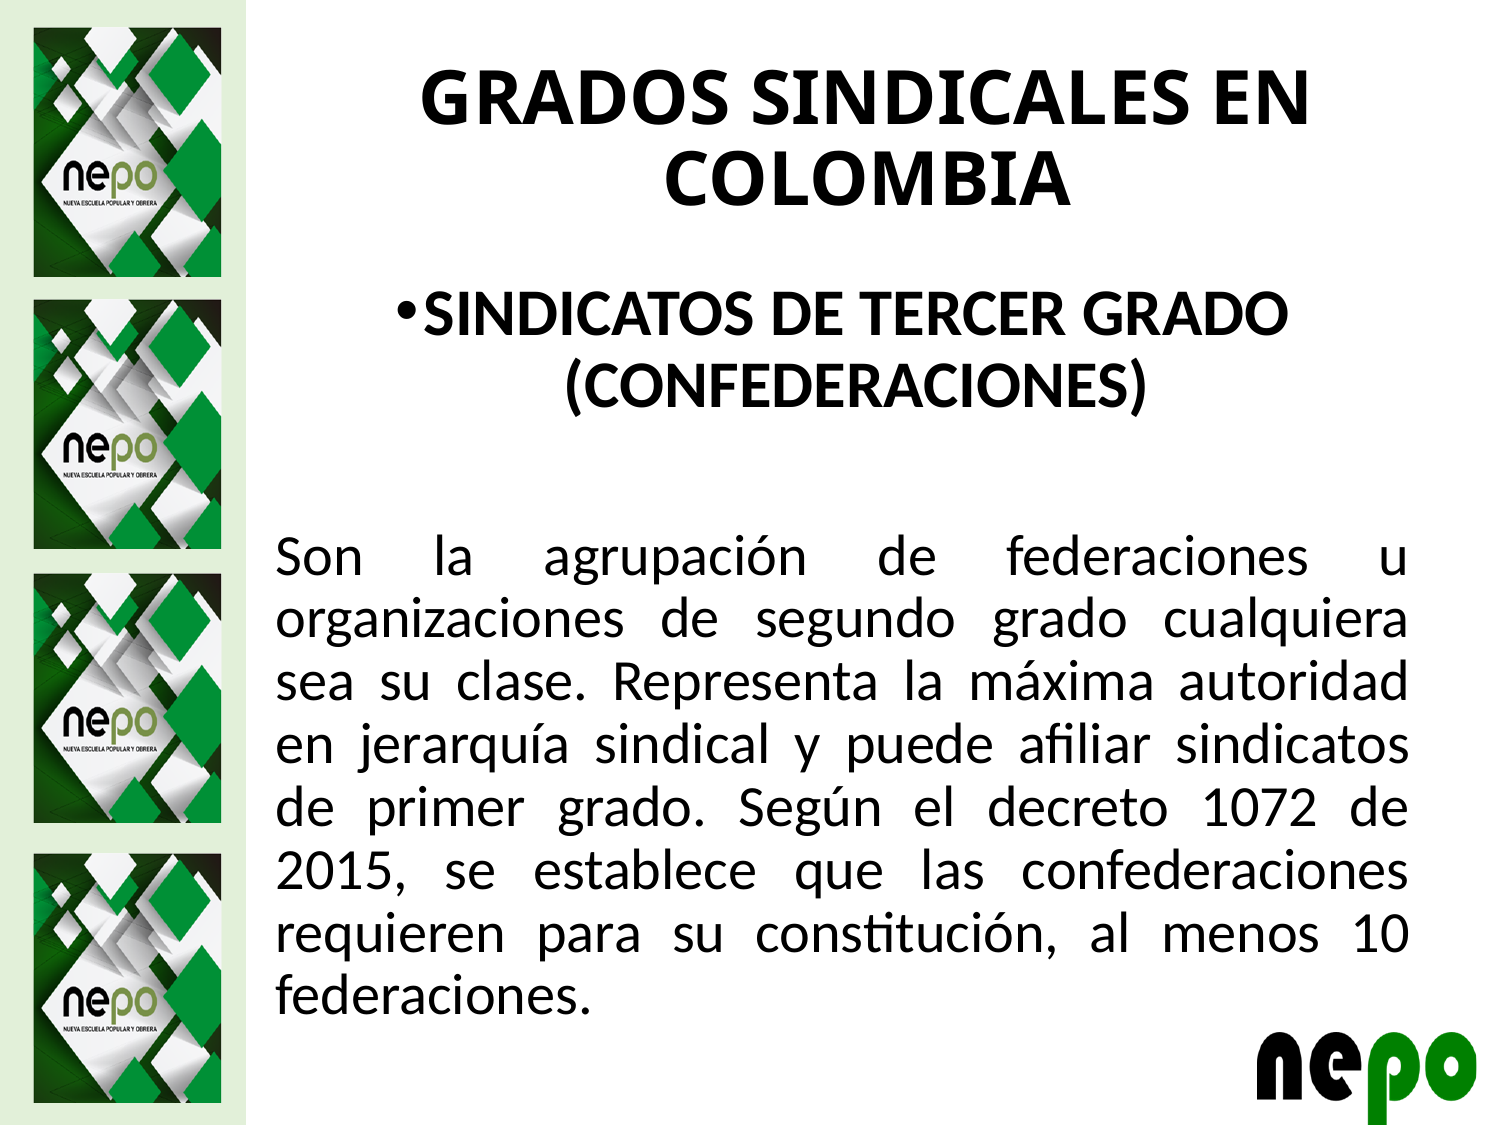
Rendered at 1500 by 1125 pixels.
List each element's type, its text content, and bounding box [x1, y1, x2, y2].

picture [1257, 1032, 1477, 1125]
title GRADOS SINDICALES EN COLOMBIA [260, 52, 1473, 271]
list SINDICATOS DE TERCER GRADO (CONFEDERACIONES) Son la agrupación de federaciones u organizaciones de segundo grado cualquiera sea su clase. Representa la máxima autoridad en jerarquía sindical y puede afiliar sindicatos de primer grado. Según el decreto 1072 de 2015, se establece que las confederaciones requieren para su constitución, al menos 10 federaciones. [260, 270, 1425, 1047]
picture [0, 0, 246, 1125]
